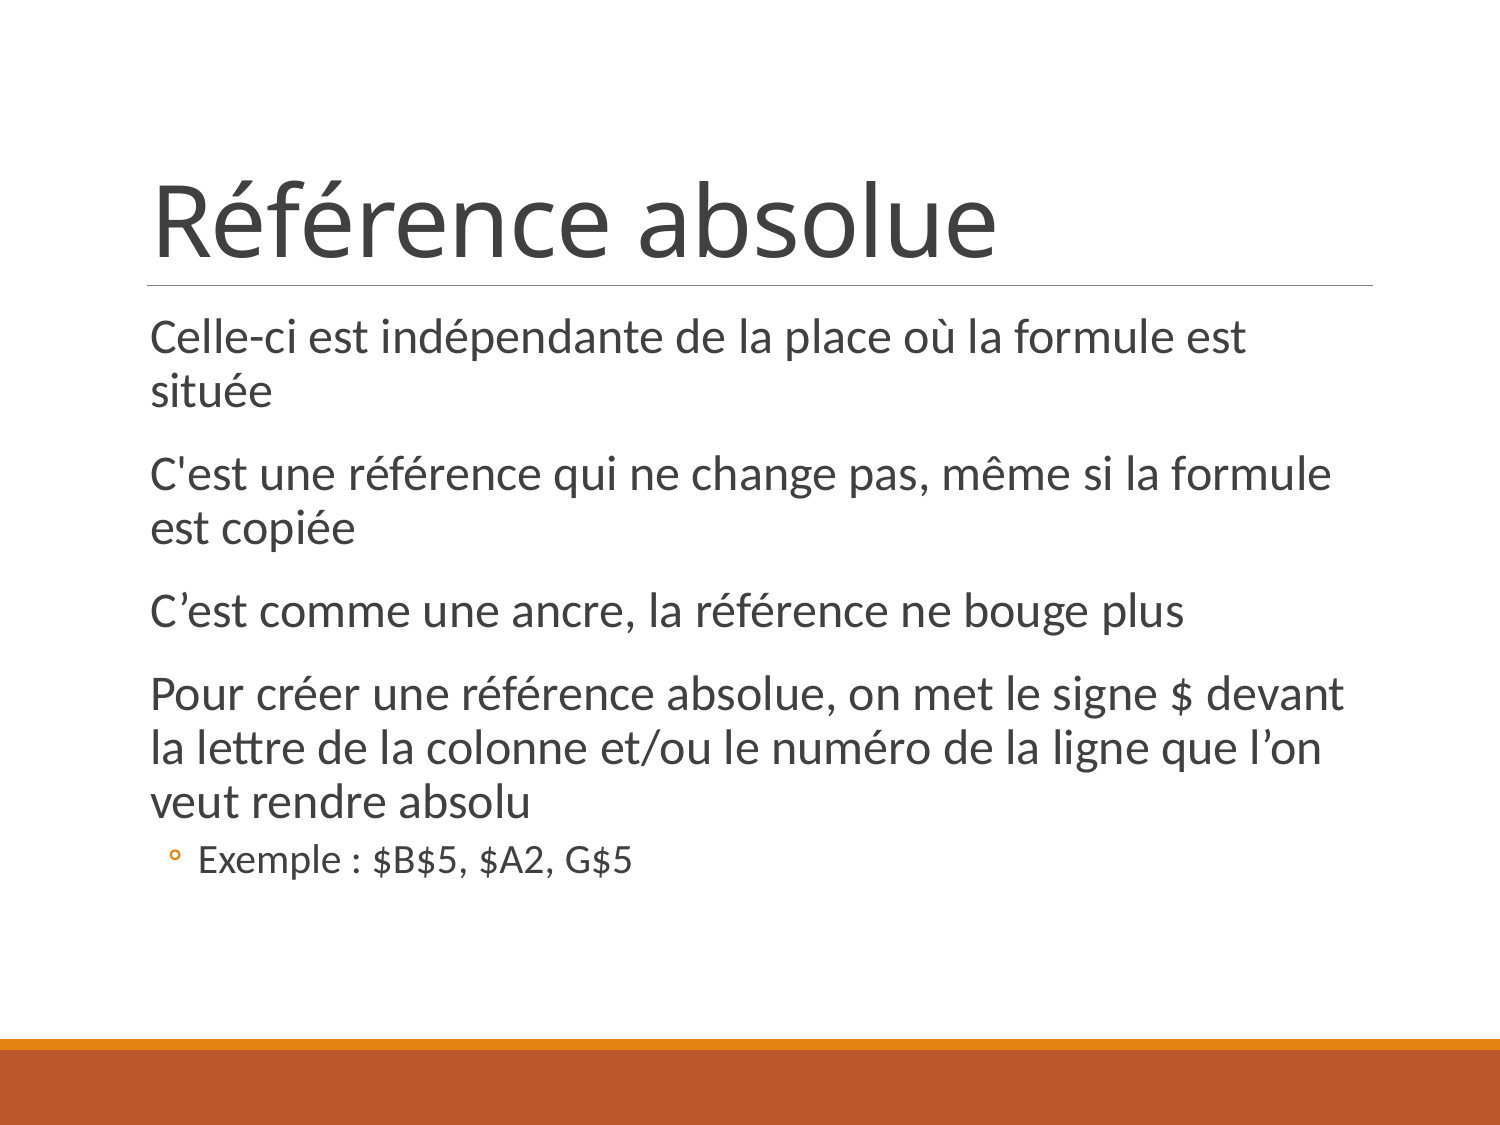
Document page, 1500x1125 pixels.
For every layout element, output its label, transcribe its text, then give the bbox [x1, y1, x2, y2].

title Référence absolue [135, 47, 1373, 285]
list Celle-ci est indépendante de la place où la formule est située C'est une référence qui ne change pas, même si la formule est copiée C’est comme une ancre, la référence ne bouge plus Pour créer une référence absolue, on met le signe $ devant la lettre de la colonne et/ou le numéro de la ligne que l’on veut rendre absolu Exemple : $B$5, $A2, G$5 [135, 302, 1373, 963]
